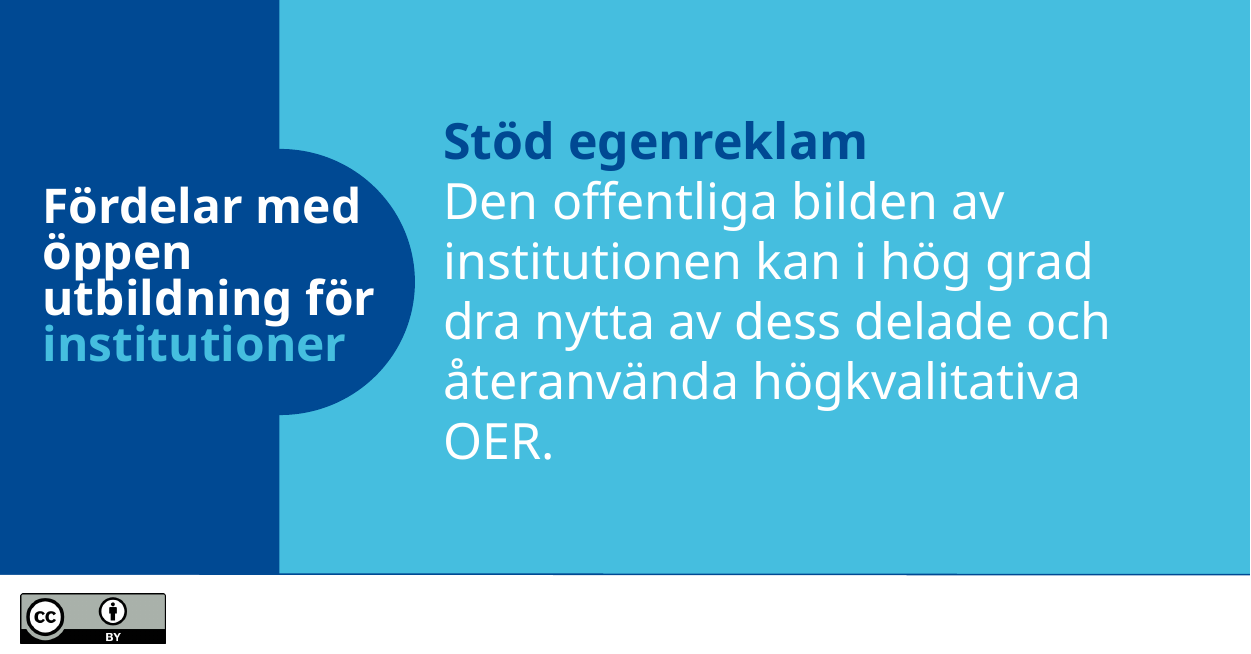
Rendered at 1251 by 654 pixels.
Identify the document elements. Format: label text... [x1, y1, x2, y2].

picture [20, 592, 166, 645]
text_box [196, 386, 365, 416]
text_box Stöd egenreklam Den offentliga bilden av institutionen kan i hög grad dra nytta av dess delade och återanvända högkvalitativa OER. [428, 94, 1178, 485]
text_box [0, 0, 280, 573]
text_box [0, 582, 1250, 654]
text_box [397, 215, 415, 349]
text_box [206, 148, 355, 171]
text_box Fördelar med öppen utbildning för institutioner [27, 171, 397, 386]
